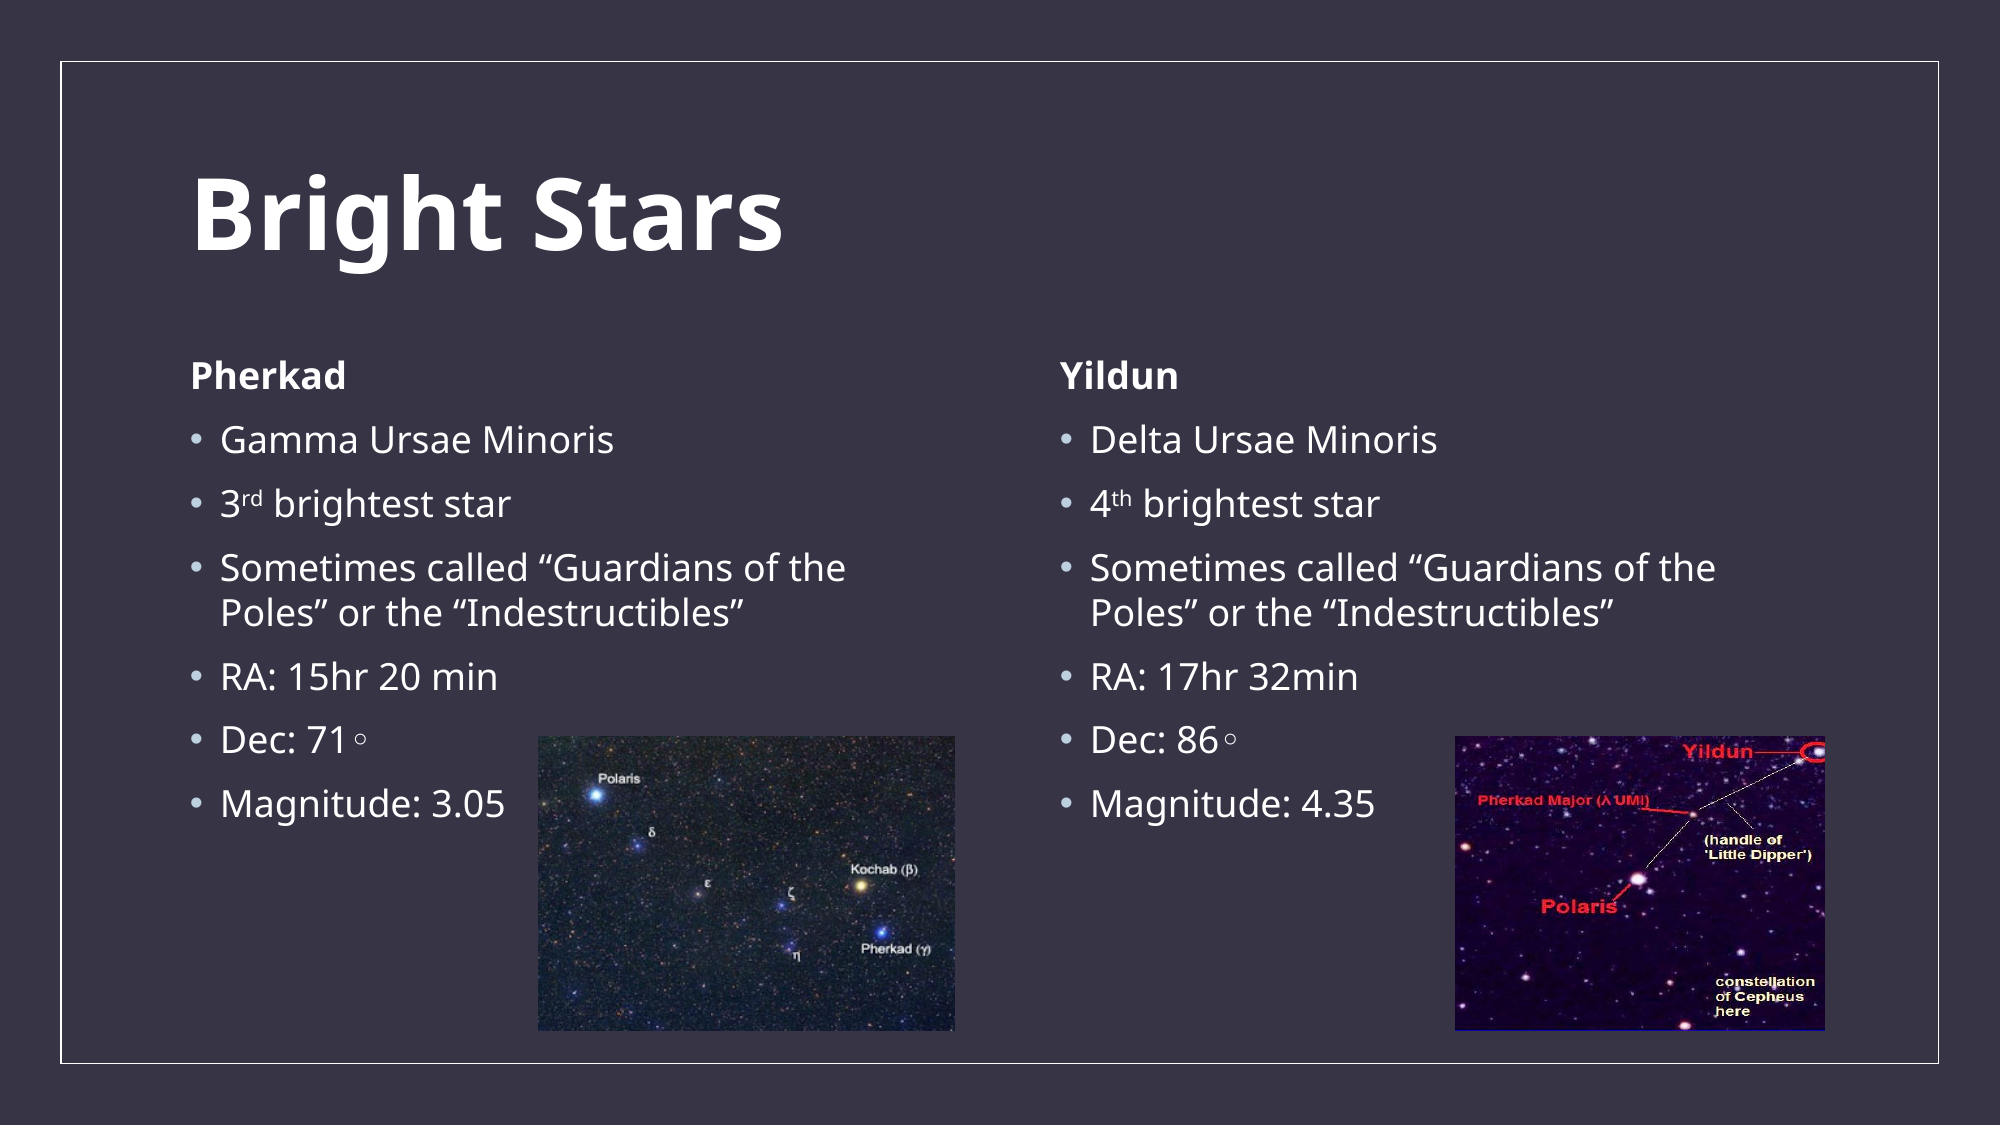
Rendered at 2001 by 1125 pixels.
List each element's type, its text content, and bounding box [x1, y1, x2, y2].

picture [538, 736, 955, 1031]
list Pherkad Gamma Ursae Minoris 3rd brightest star Sometimes called “Guardians of the Poles” or the “Indestructibles” RA: 15hr 20 min Dec: 71◦ Magnitude: 3.05 [174, 345, 955, 960]
picture [1455, 736, 1826, 1031]
list Yildun Delta Ursae Minoris 4th brightest star Sometimes called “Guardians of the Poles” or the “Indestructibles” RA: 17hr 32min Dec: 86◦ Magnitude: 4.35 [1044, 345, 1825, 960]
title Bright Stars [174, 105, 1825, 331]
